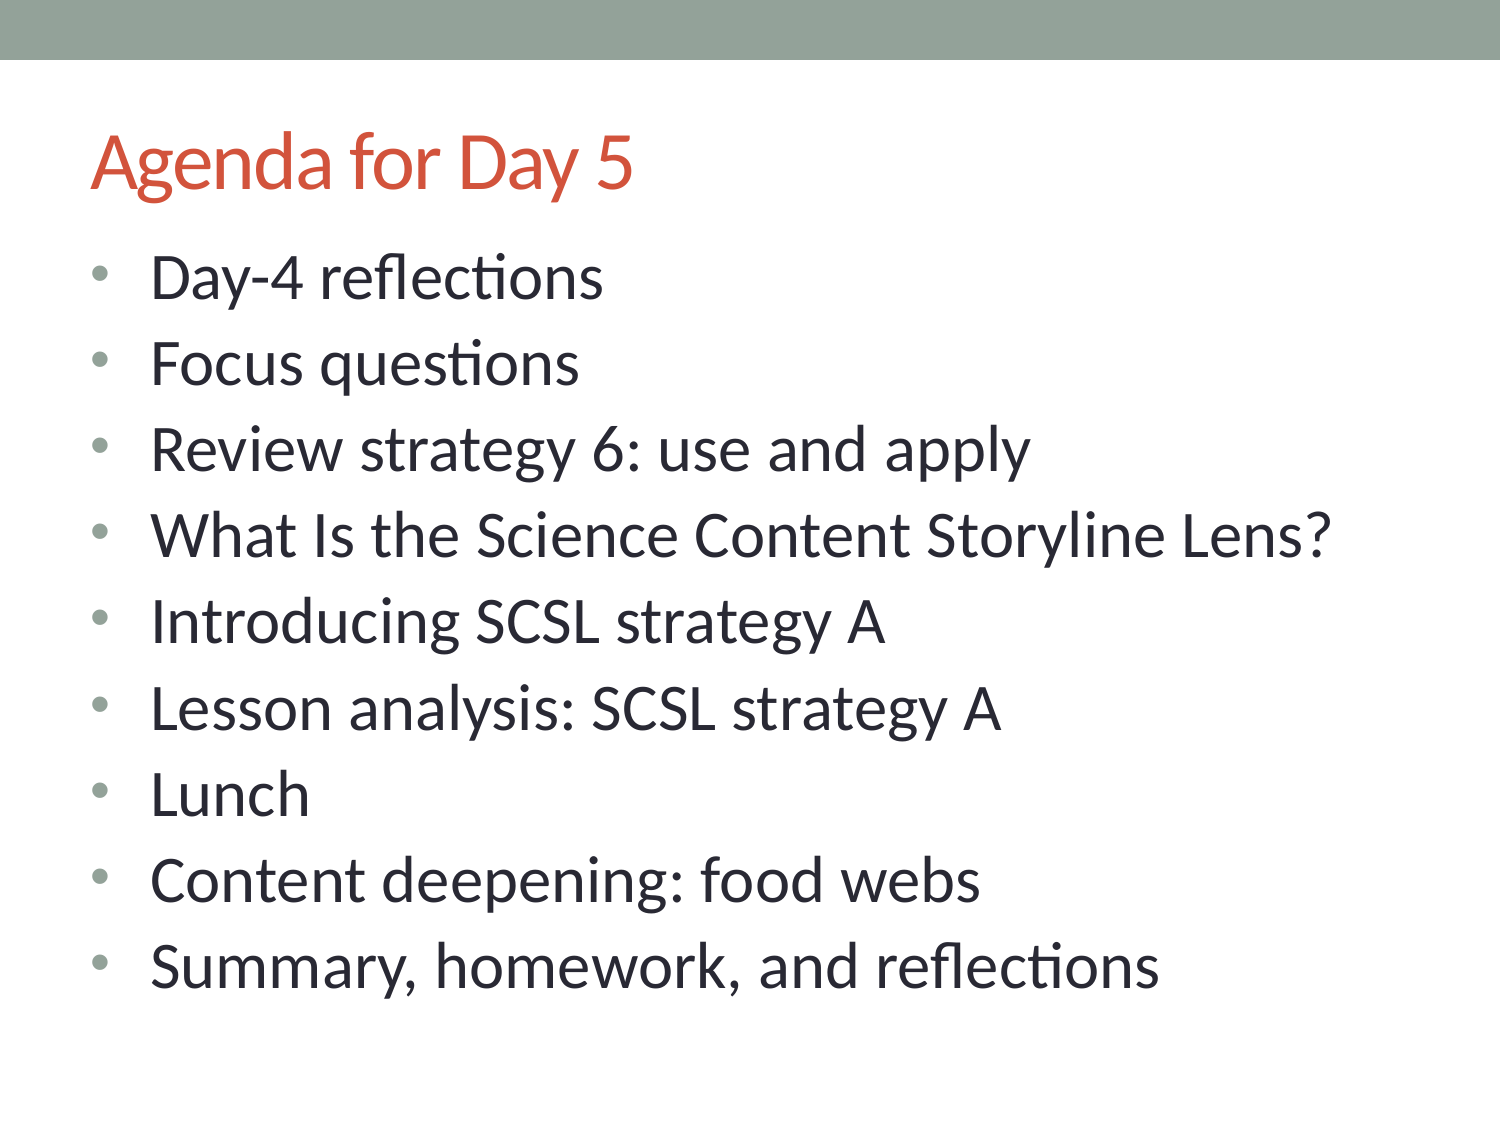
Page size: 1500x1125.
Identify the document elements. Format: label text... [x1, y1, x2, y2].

list Day-4 reflections Focus questions Review strategy 6: use and apply What Is the Science Content Storyline Lens? Introducing SCSL strategy A Lesson analysis: SCSL strategy A Lunch Content deepening: food webs Summary, homework, and reflections [75, 224, 1425, 1050]
title Agenda for Day 5 [75, 75, 1425, 224]
